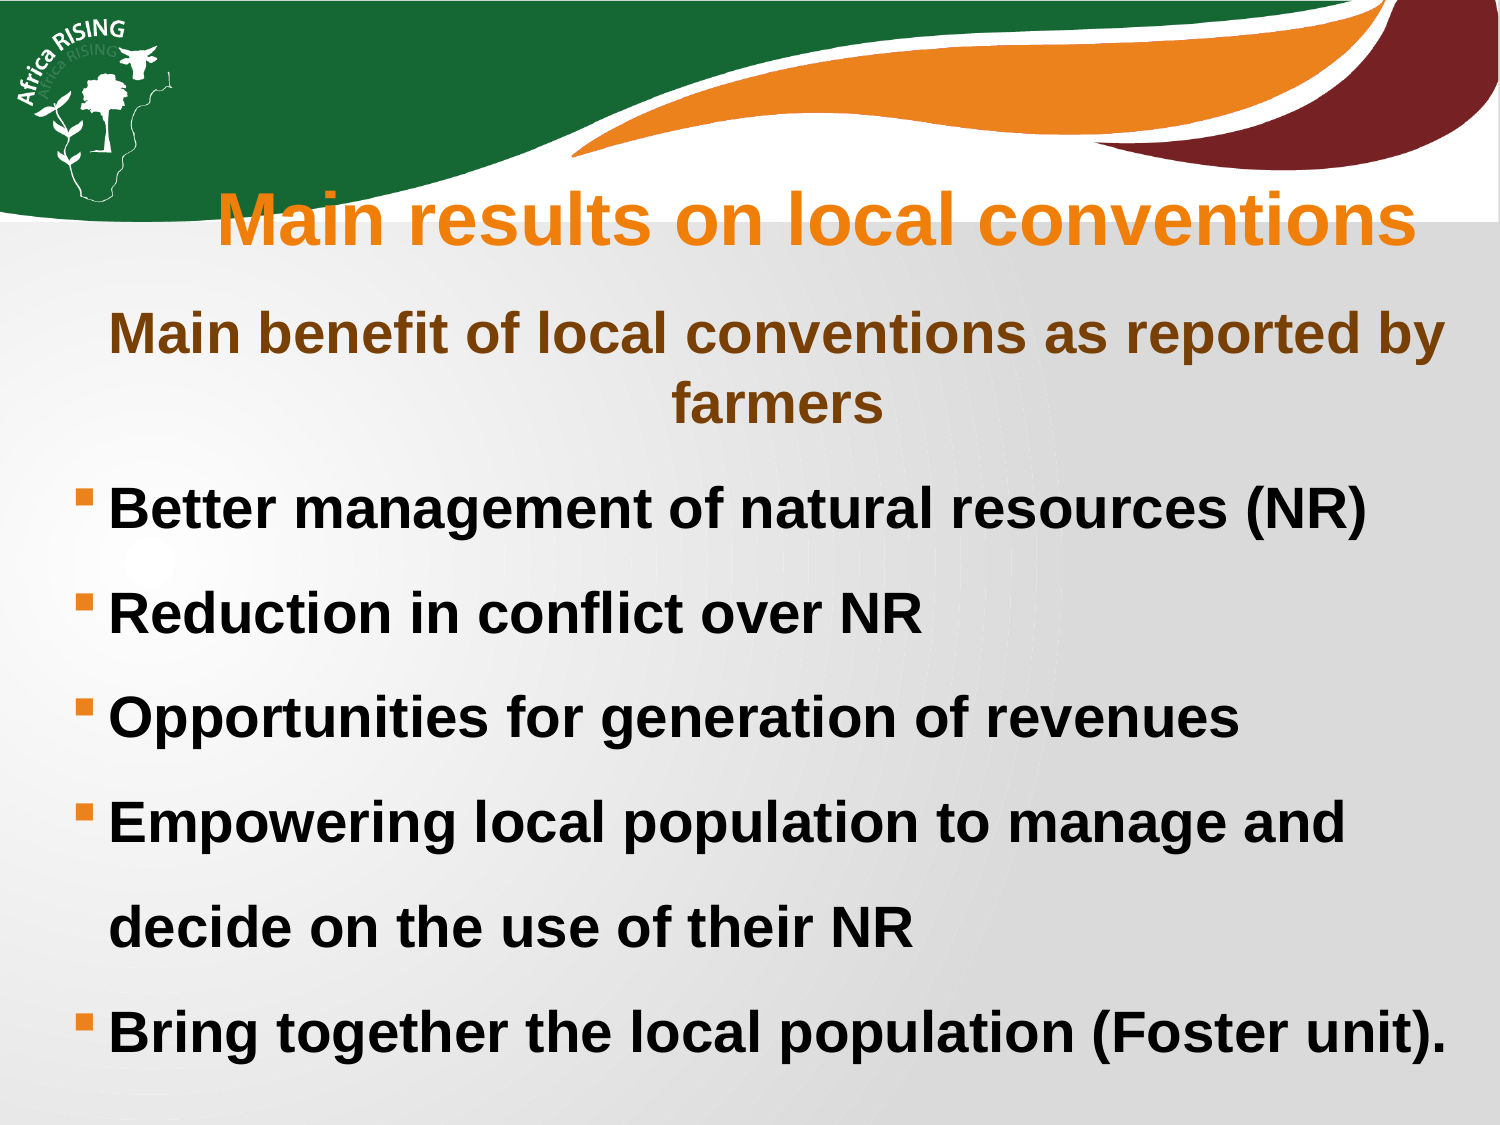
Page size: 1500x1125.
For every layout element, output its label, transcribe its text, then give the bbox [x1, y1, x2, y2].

list Main benefit of local conventions as reported by farmers Better management of natural resources (NR) Reduction in conflict over NR Opportunities for generation of revenues Empowering local population to manage and decide on the use of their NR Bring together the local population (Foster unit). [37, 287, 1500, 1125]
picture [0, 0, 1499, 222]
list Main results on local conventions [174, 162, 1463, 263]
